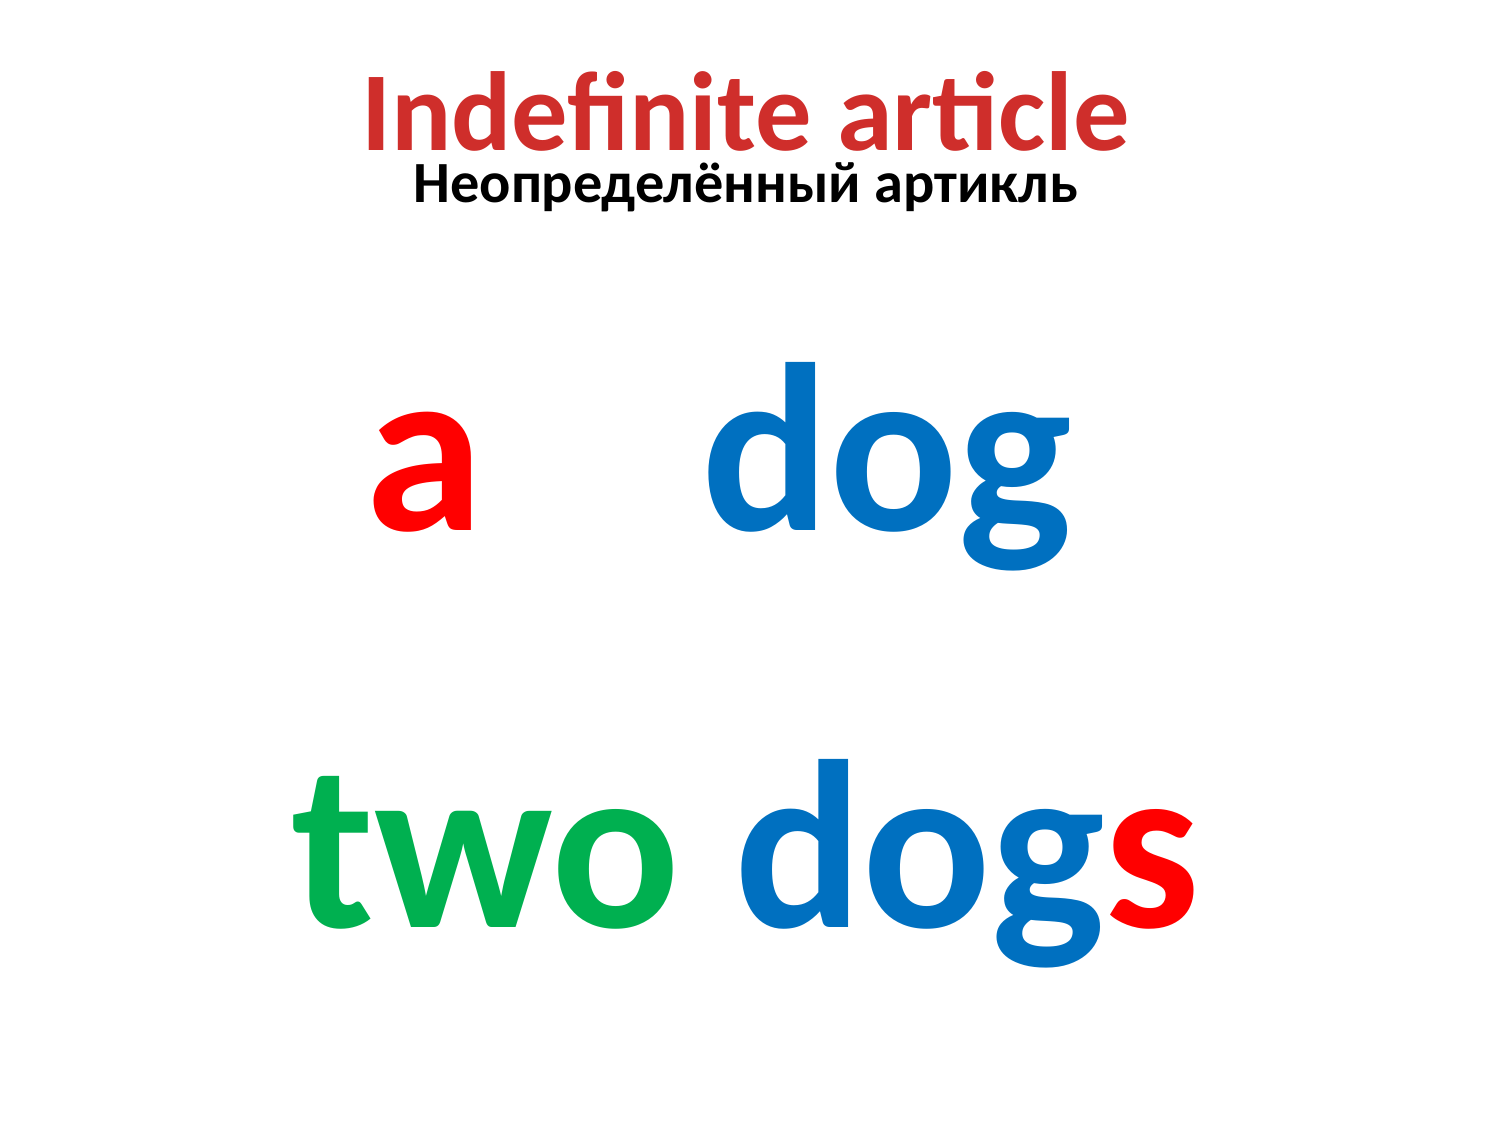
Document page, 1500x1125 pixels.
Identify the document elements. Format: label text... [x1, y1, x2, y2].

text_box Неопределённый артикль [398, 137, 1094, 222]
text_box a dog [350, 283, 1142, 586]
text_box Indefinite article [346, 30, 1146, 181]
text_box two dogs [276, 680, 1270, 983]
